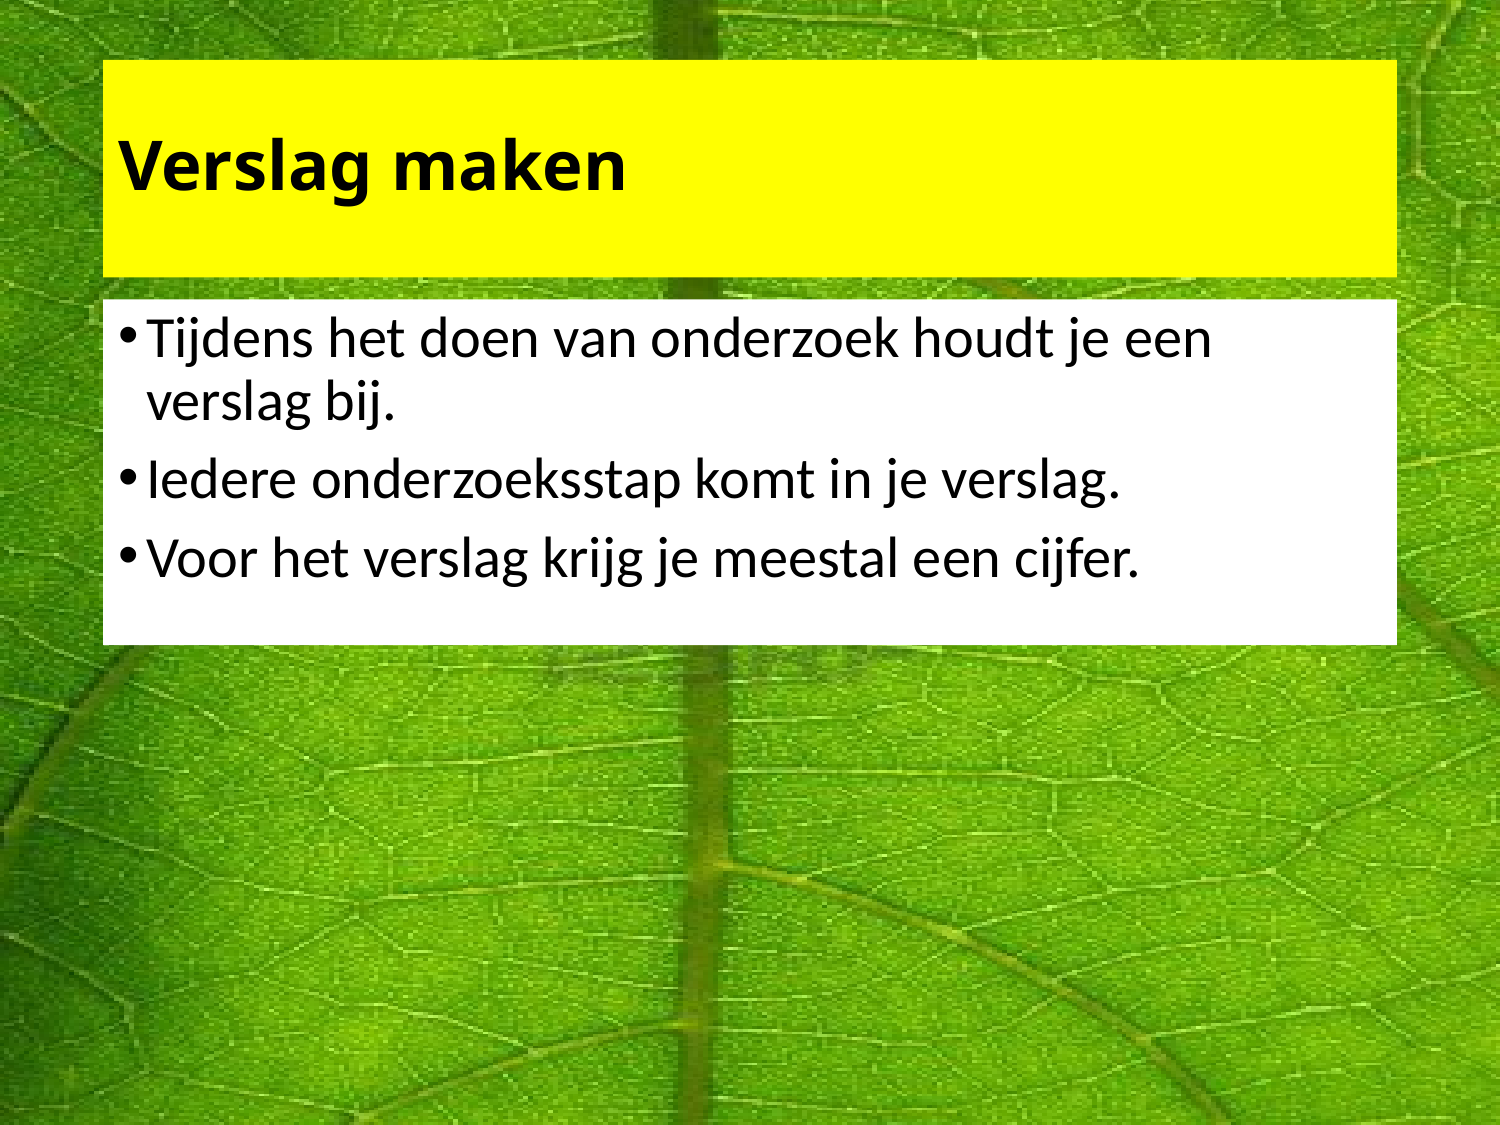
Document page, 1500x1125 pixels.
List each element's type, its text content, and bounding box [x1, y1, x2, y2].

title Verslag maken [103, 59, 1397, 278]
list Tijdens het doen van onderzoek houdt je een verslag bij. Iedere onderzoeksstap komt in je verslag. Voor het verslag krijg je meestal een cijfer. [103, 299, 1397, 646]
picture [0, 0, 1500, 1125]
